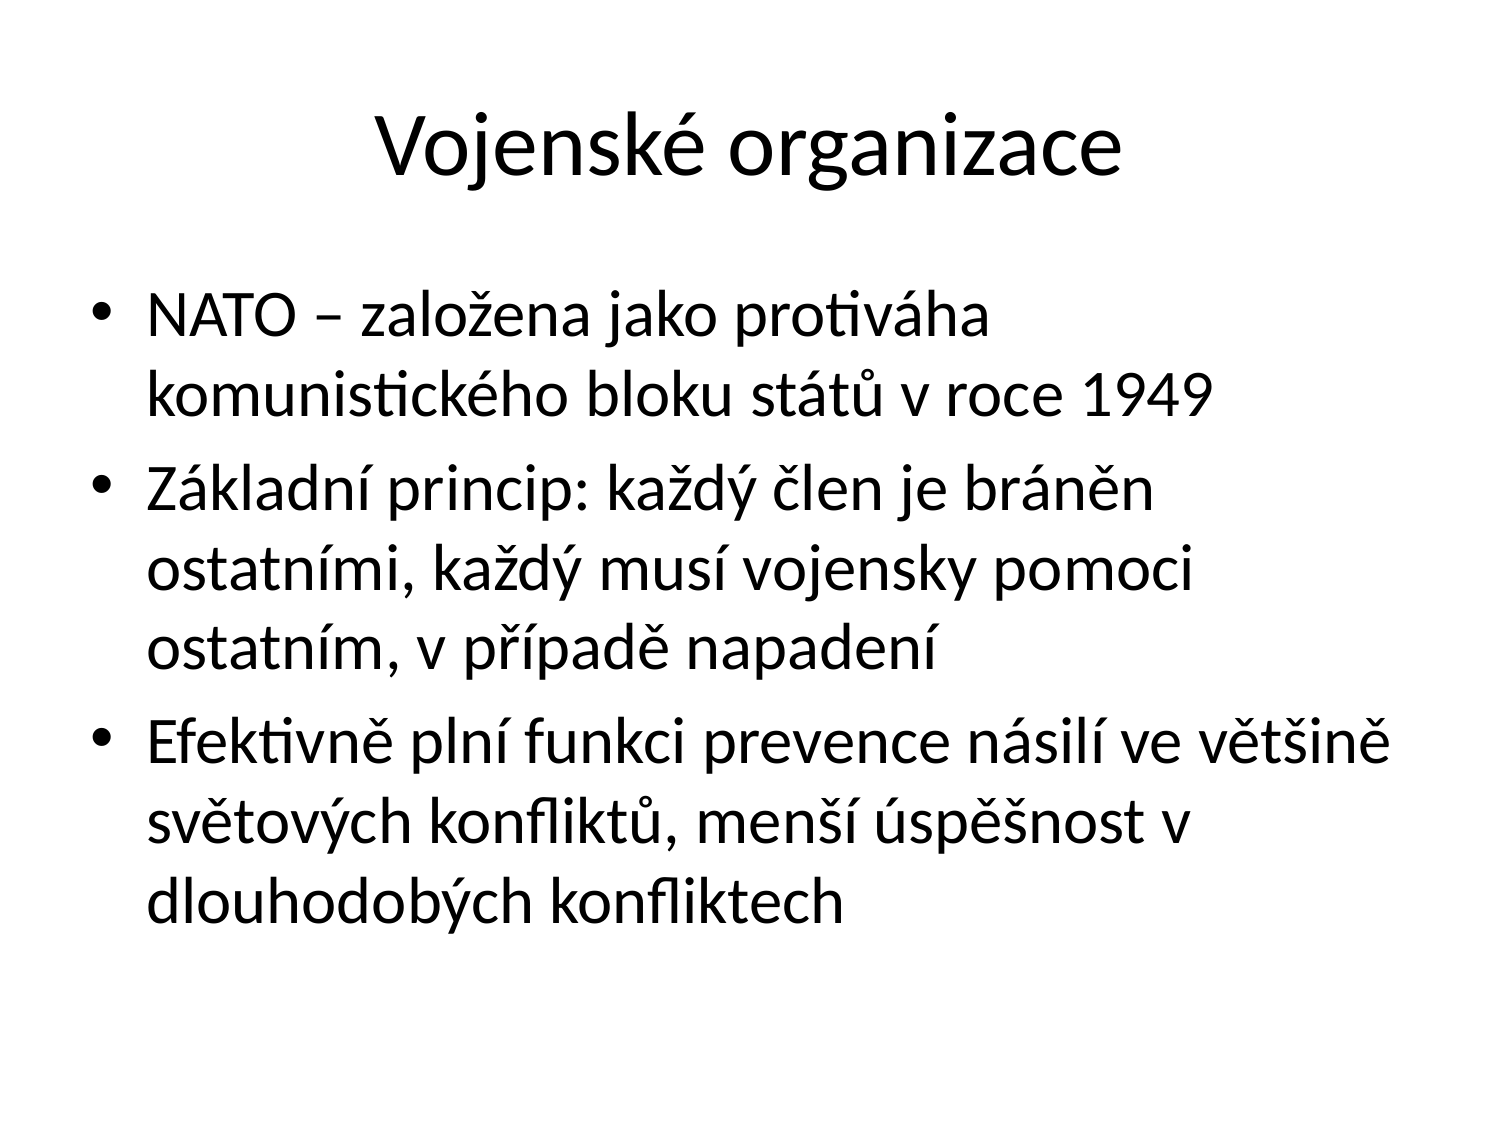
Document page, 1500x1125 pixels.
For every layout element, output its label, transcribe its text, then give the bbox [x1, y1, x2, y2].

list NATO – založena jako protiváha komunistického bloku států v roce 1949 Základní princip: každý člen je bráněn ostatními, každý musí vojensky pomoci ostatním, v případě napadení Efektivně plní funkci prevence násilí ve většině světových konfliktů, menší úspěšnost v dlouhodobých konfliktech [75, 262, 1425, 1005]
title Vojenské organizace [75, 45, 1425, 233]
